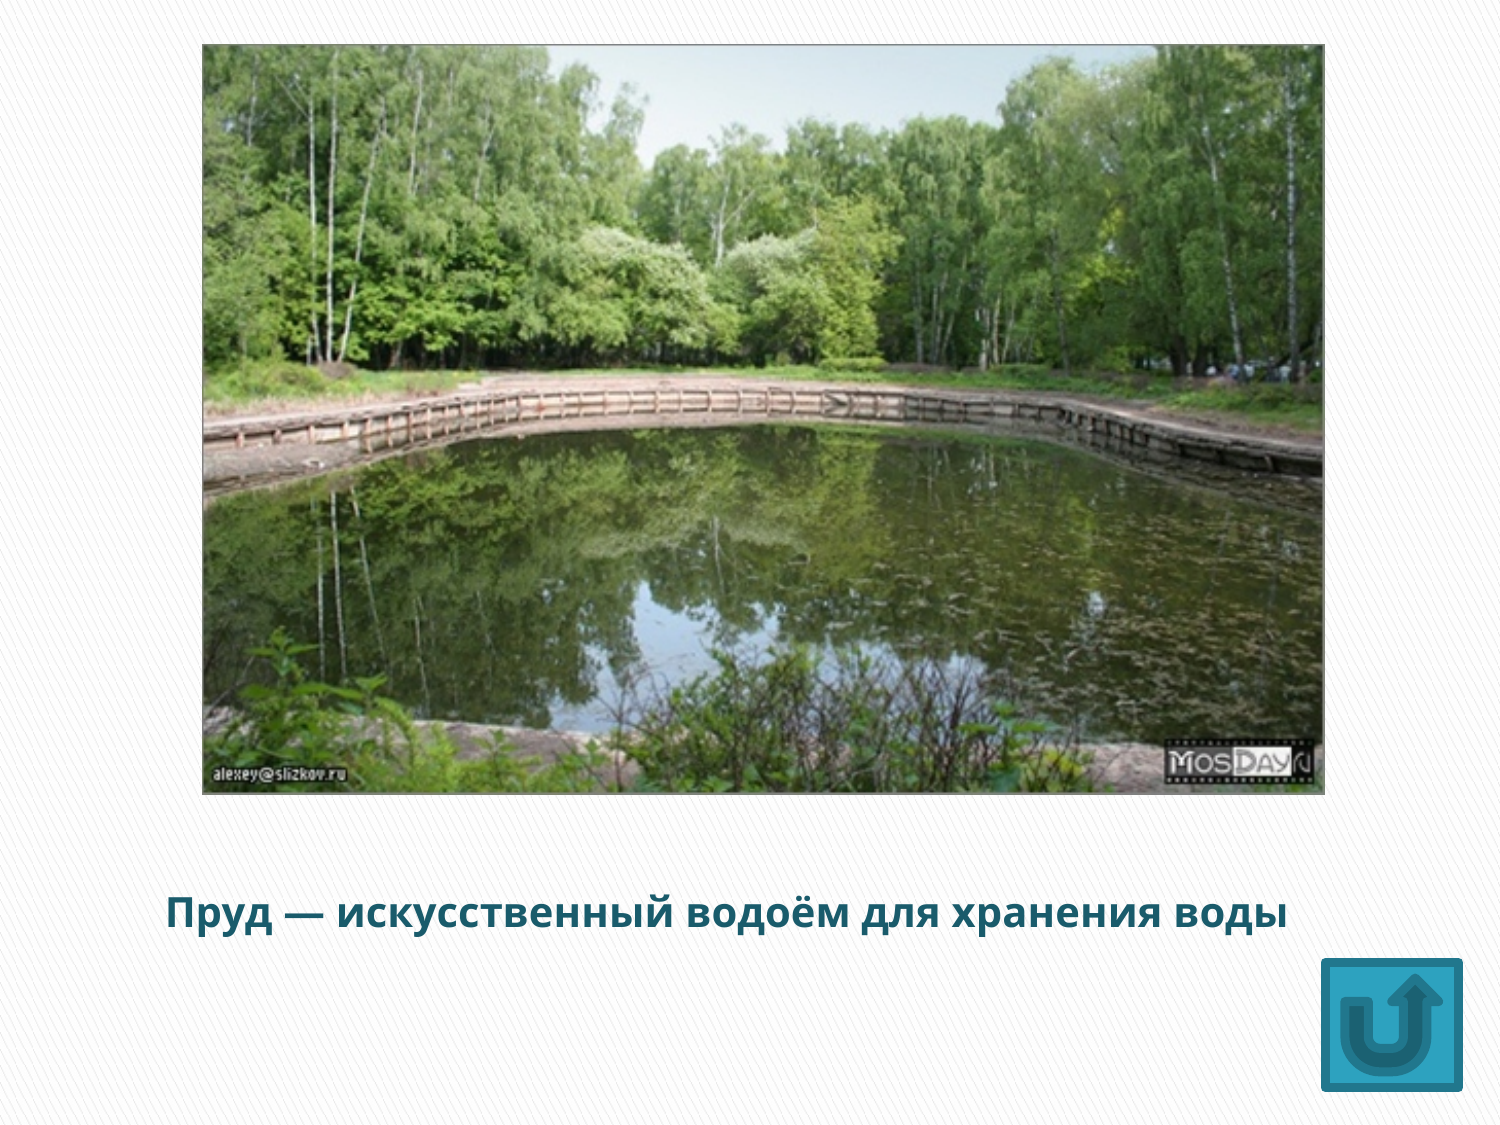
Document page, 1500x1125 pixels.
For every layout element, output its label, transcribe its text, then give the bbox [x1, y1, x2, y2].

text_box [1321, 958, 1463, 1092]
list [202, 44, 1325, 796]
list Пруд — искусственный водоём для хранения воды [150, 878, 1377, 1029]
